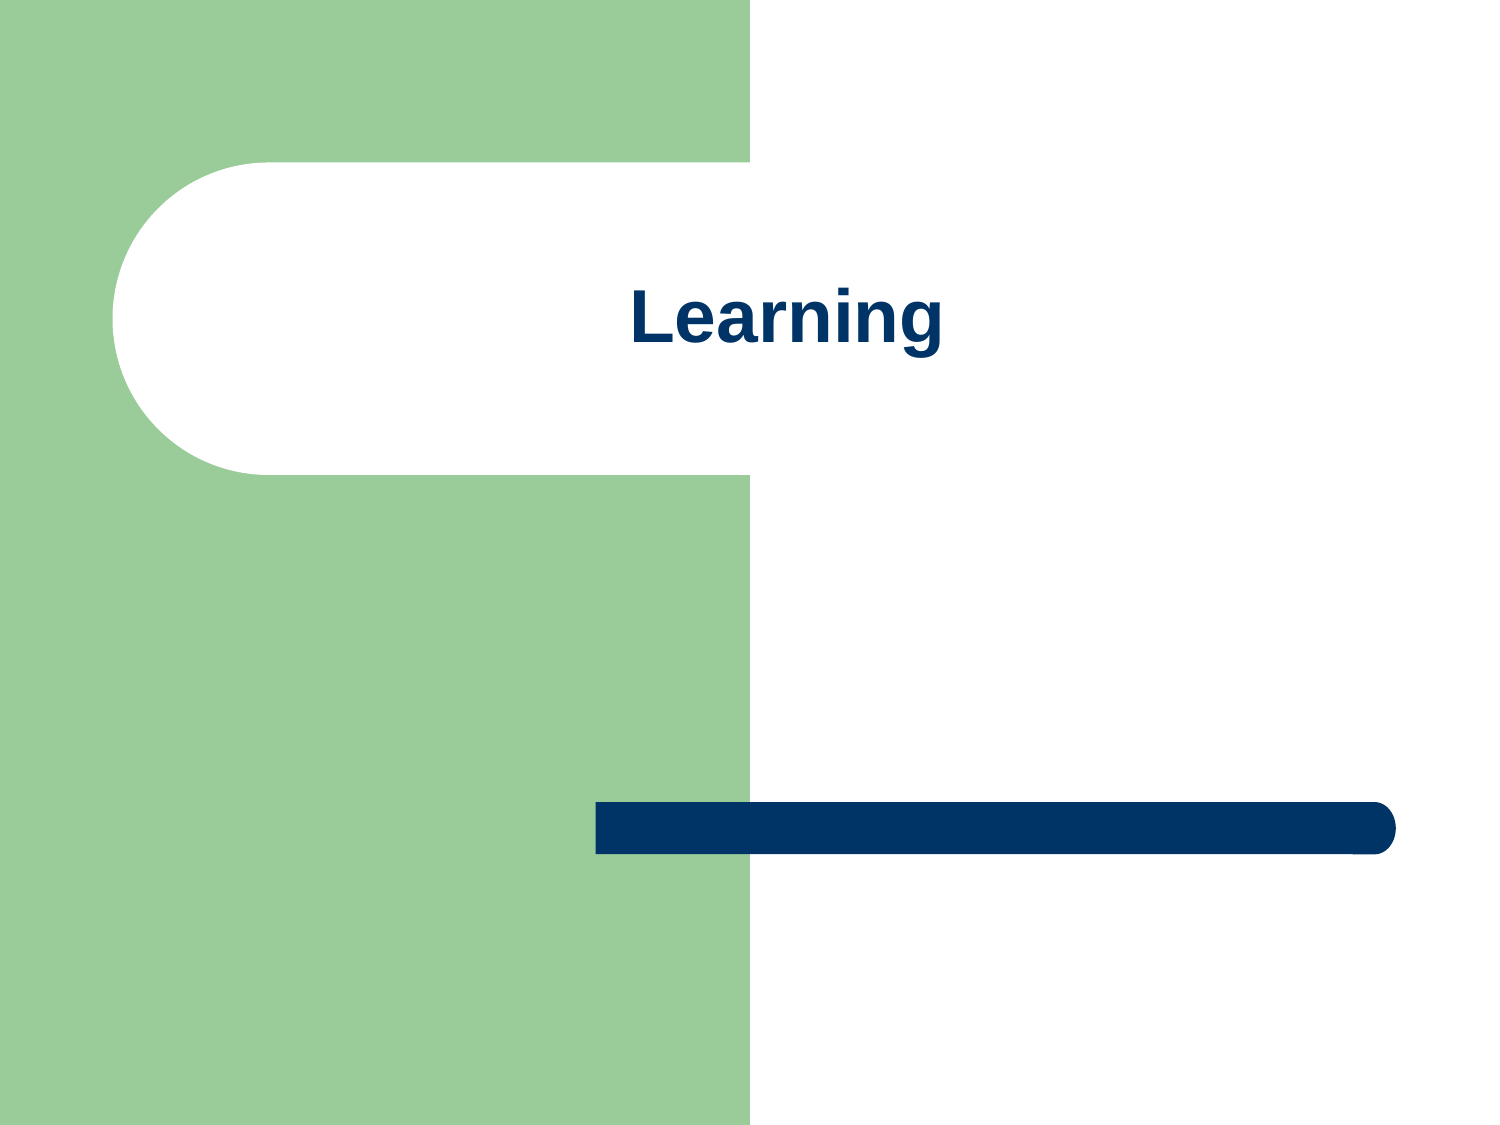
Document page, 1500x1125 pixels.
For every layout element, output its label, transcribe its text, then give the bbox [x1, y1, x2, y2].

title Learning [112, 162, 1463, 476]
